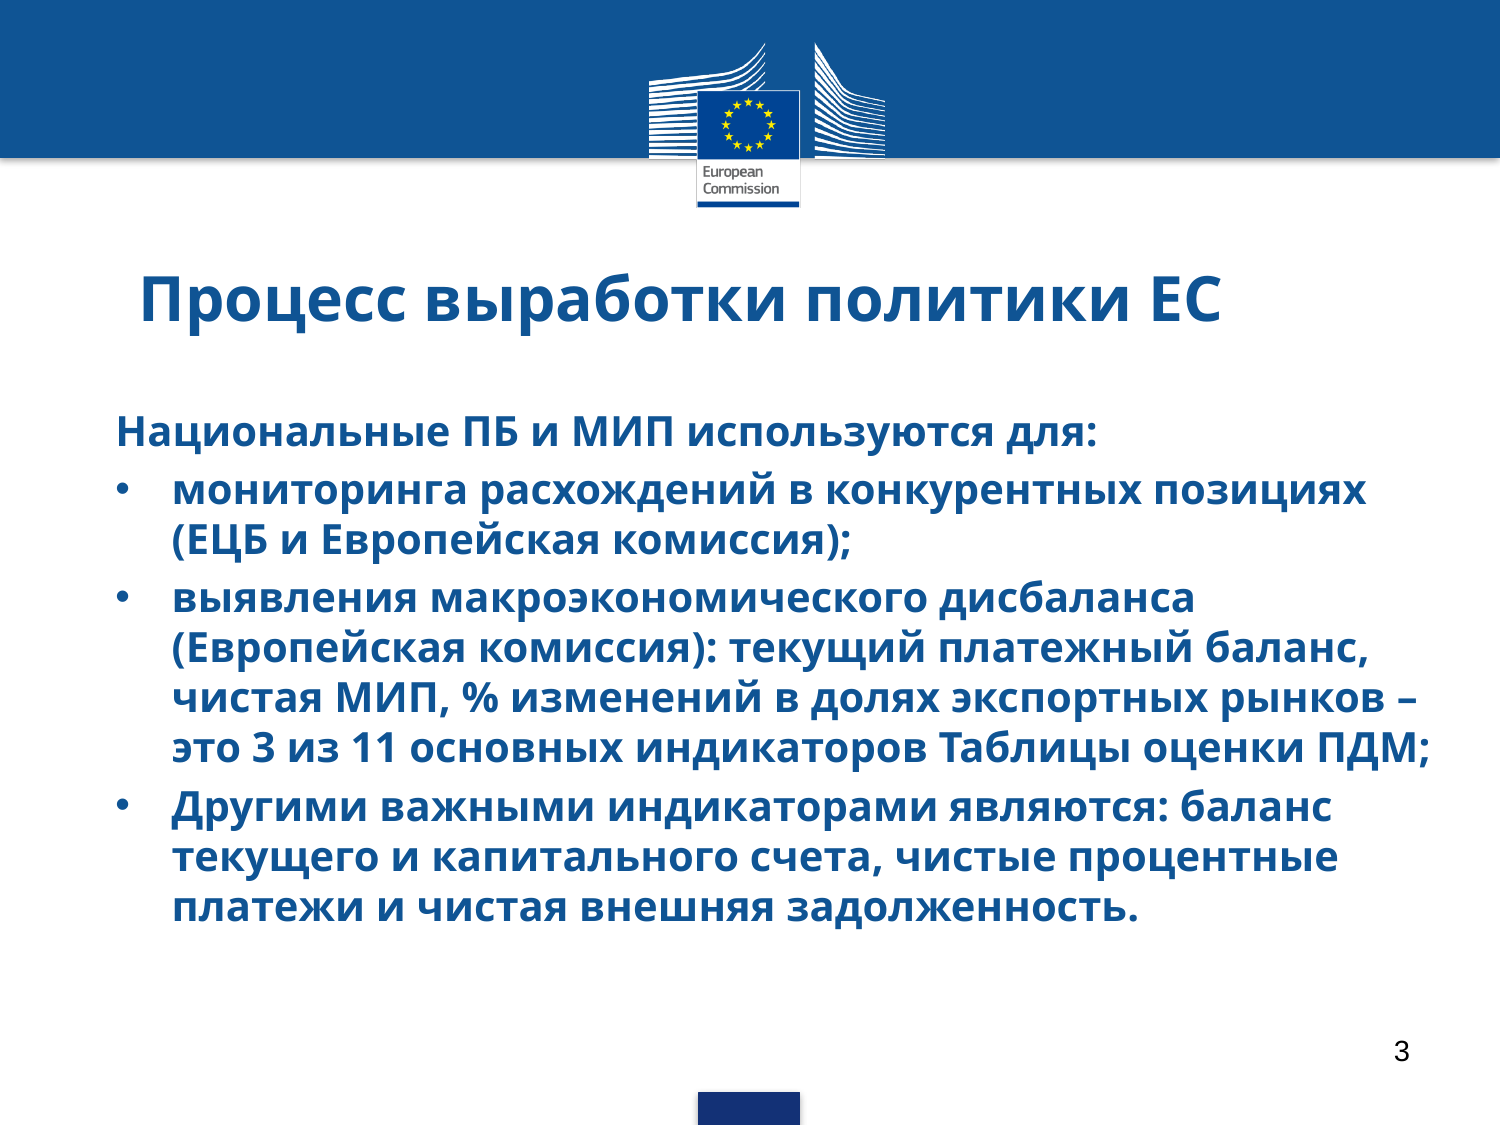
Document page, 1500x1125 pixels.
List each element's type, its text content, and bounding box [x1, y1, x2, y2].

slide_number 3 [1074, 1024, 1425, 1103]
list Национальные ПБ и МИП используются для: мониторинга расхождений в конкурентных позициях (ЕЦБ и Европейская комиссия); выявления макроэкономического дисбаланса (Европейская комиссия): текущий платежный баланс, чистая МИП, % изменений в долях экспортных рынков – это 3 из 11 основных индикаторов Таблицы оценки ПДМ; Другими важными индикаторами являются: баланс текущего и капитального счета, чистые процентные платежи и чистая внешняя задолженность. [100, 397, 1483, 976]
picture [649, 42, 885, 208]
title Процесс выработки политики ЕС [64, 219, 1415, 374]
